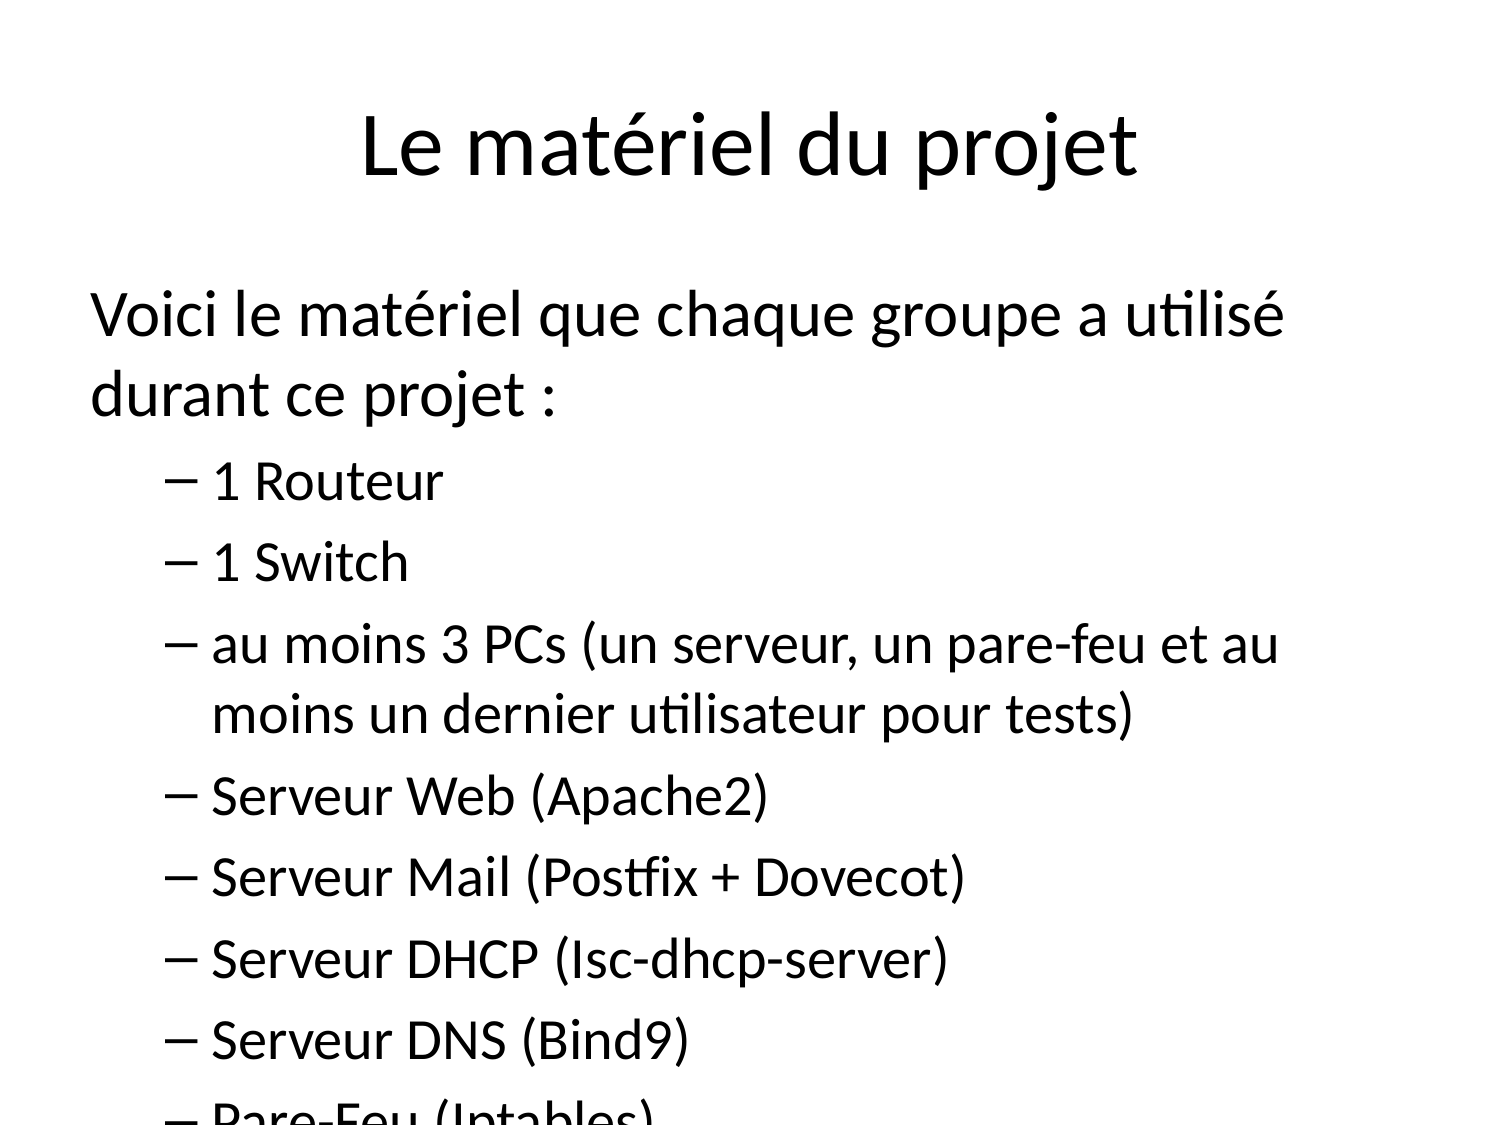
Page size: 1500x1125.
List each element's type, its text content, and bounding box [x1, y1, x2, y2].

title Le matériel du projet [75, 45, 1425, 233]
list Voici le matériel que chaque groupe a utilisé durant ce projet : 1 Routeur 1 Switch au moins 3 PCs (un serveur, un pare-feu et au moins un dernier utilisateur pour tests) Serveur Web (Apache2) Serveur Mail (Postfix + Dovecot) Serveur DHCP (Isc-dhcp-server) Serveur DNS (Bind9) Pare-Feu (Iptables) [75, 262, 1425, 1005]
